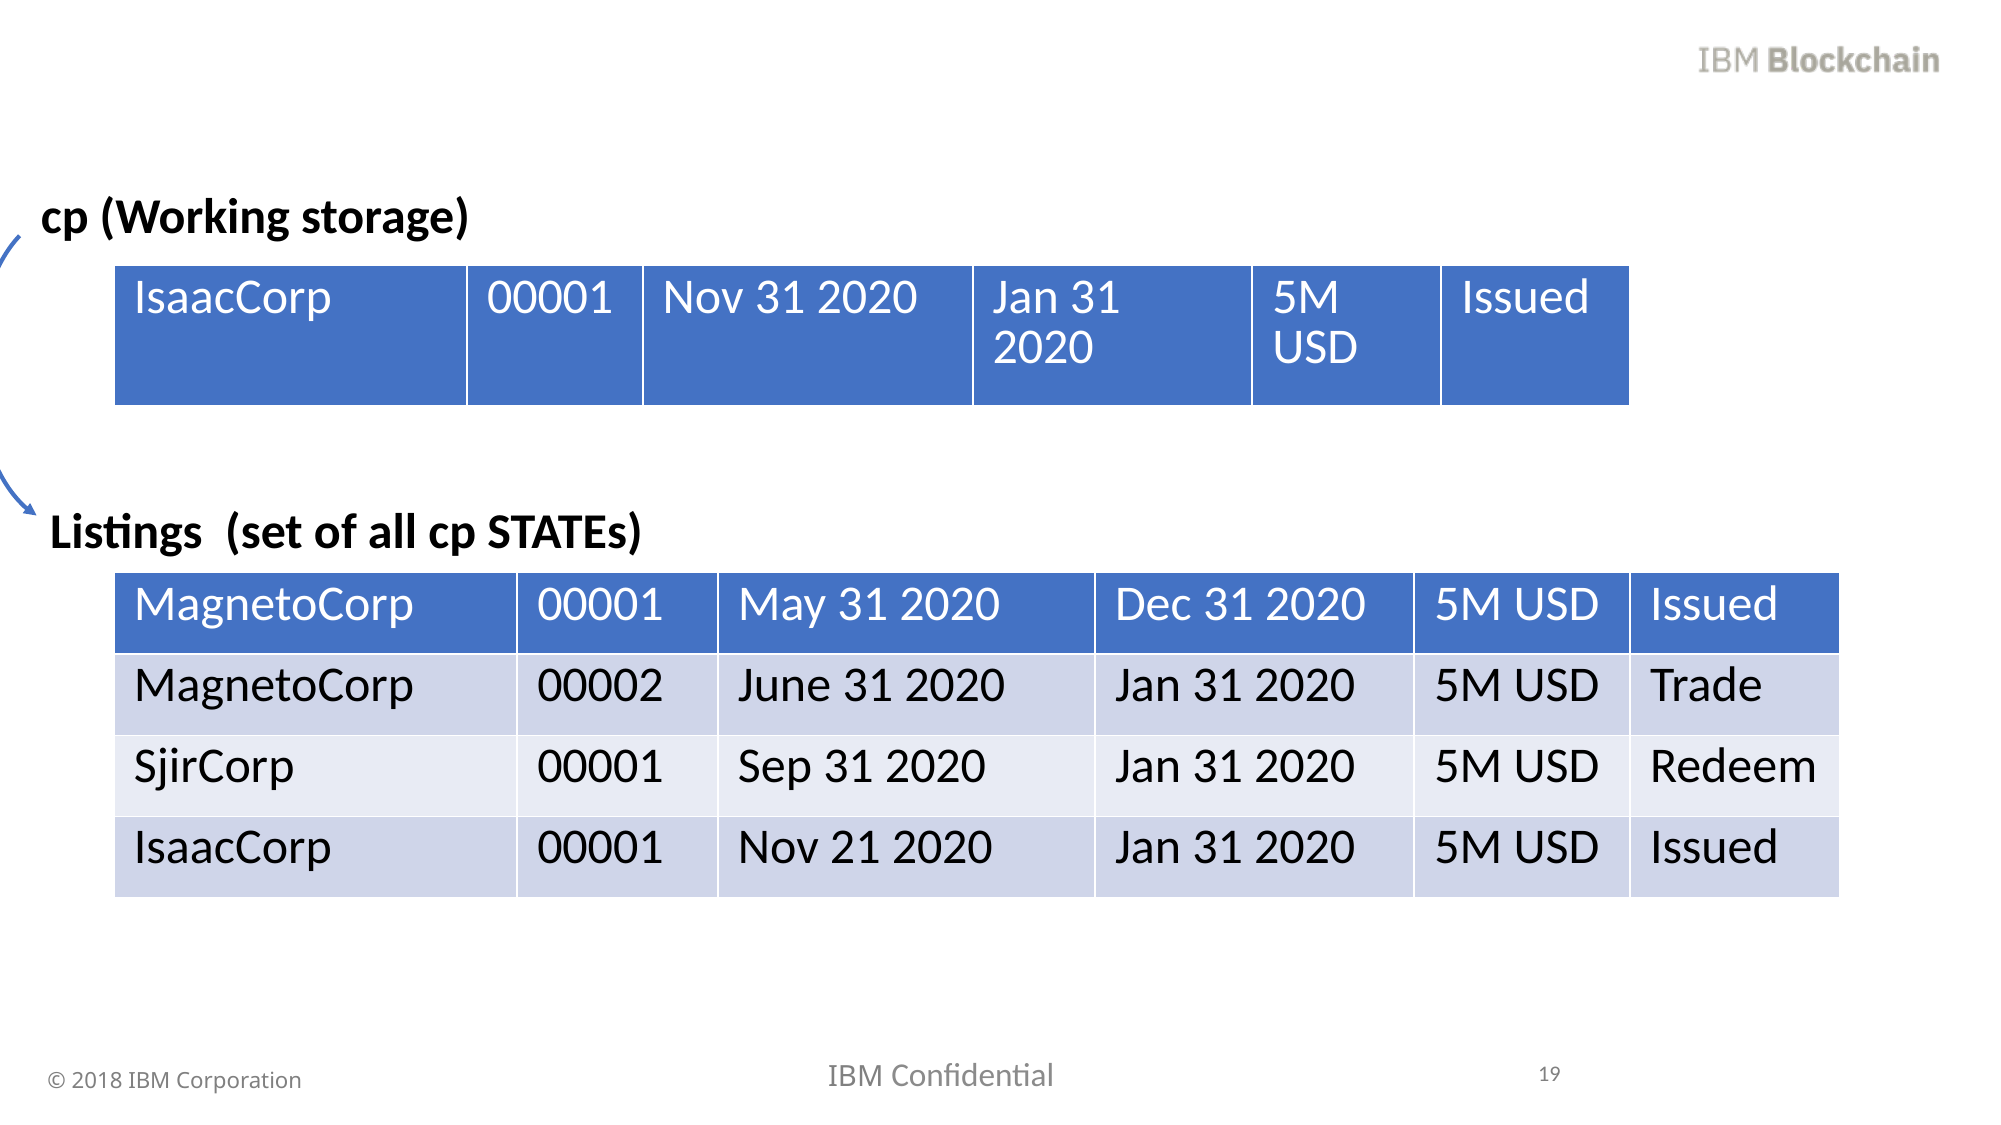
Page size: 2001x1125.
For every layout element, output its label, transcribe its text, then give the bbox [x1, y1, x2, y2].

text_box Listings (set of all cp STATEs) [35, 491, 658, 567]
table_header Jan 31 2020 [974, 266, 1251, 405]
table_cell IsaacCorp [115, 817, 516, 897]
table_cell Jan 31 2020 [1096, 817, 1413, 897]
table_header 00001 [518, 573, 717, 653]
text_box cp (Working storage) [26, 175, 486, 251]
table_cell 00001 [518, 736, 717, 816]
picture [1686, 38, 1952, 82]
table_header Issued [1631, 573, 1839, 653]
table_cell Issued [1631, 817, 1839, 897]
table_cell Jan 31 2020 [1096, 655, 1413, 735]
table_header 5M USD [1415, 573, 1629, 653]
table_header 00001 [468, 266, 642, 405]
table_cell 5M USD [1415, 736, 1629, 816]
table_cell June 31 2020 [719, 655, 1094, 735]
table_cell MagnetoCorp [115, 655, 516, 735]
table_cell SjirCorp [115, 736, 516, 816]
table_header 5M USD [1253, 266, 1440, 405]
table_header Nov 31 2020 [644, 266, 972, 405]
table_header Issued [1442, 266, 1629, 405]
table_cell Trade [1631, 655, 1839, 735]
table_header IsaacCorp [115, 266, 466, 405]
table_header May 31 2020 [719, 573, 1094, 653]
table_cell 5M USD [1415, 655, 1629, 735]
table_cell Redeem [1631, 736, 1839, 816]
table_cell 5M USD [1415, 817, 1629, 897]
table_header MagnetoCorp [115, 573, 516, 653]
table_cell 00002 [518, 655, 717, 735]
table_cell Sep 31 2020 [719, 736, 1094, 816]
table_cell 00001 [518, 817, 717, 897]
table_header Dec 31 2020 [1096, 573, 1413, 653]
table_cell Nov 21 2020 [719, 817, 1094, 897]
slide_number 19 [1529, 1042, 1998, 1104]
table_cell Jan 31 2020 [1096, 736, 1413, 816]
text_box [0, 234, 66, 516]
